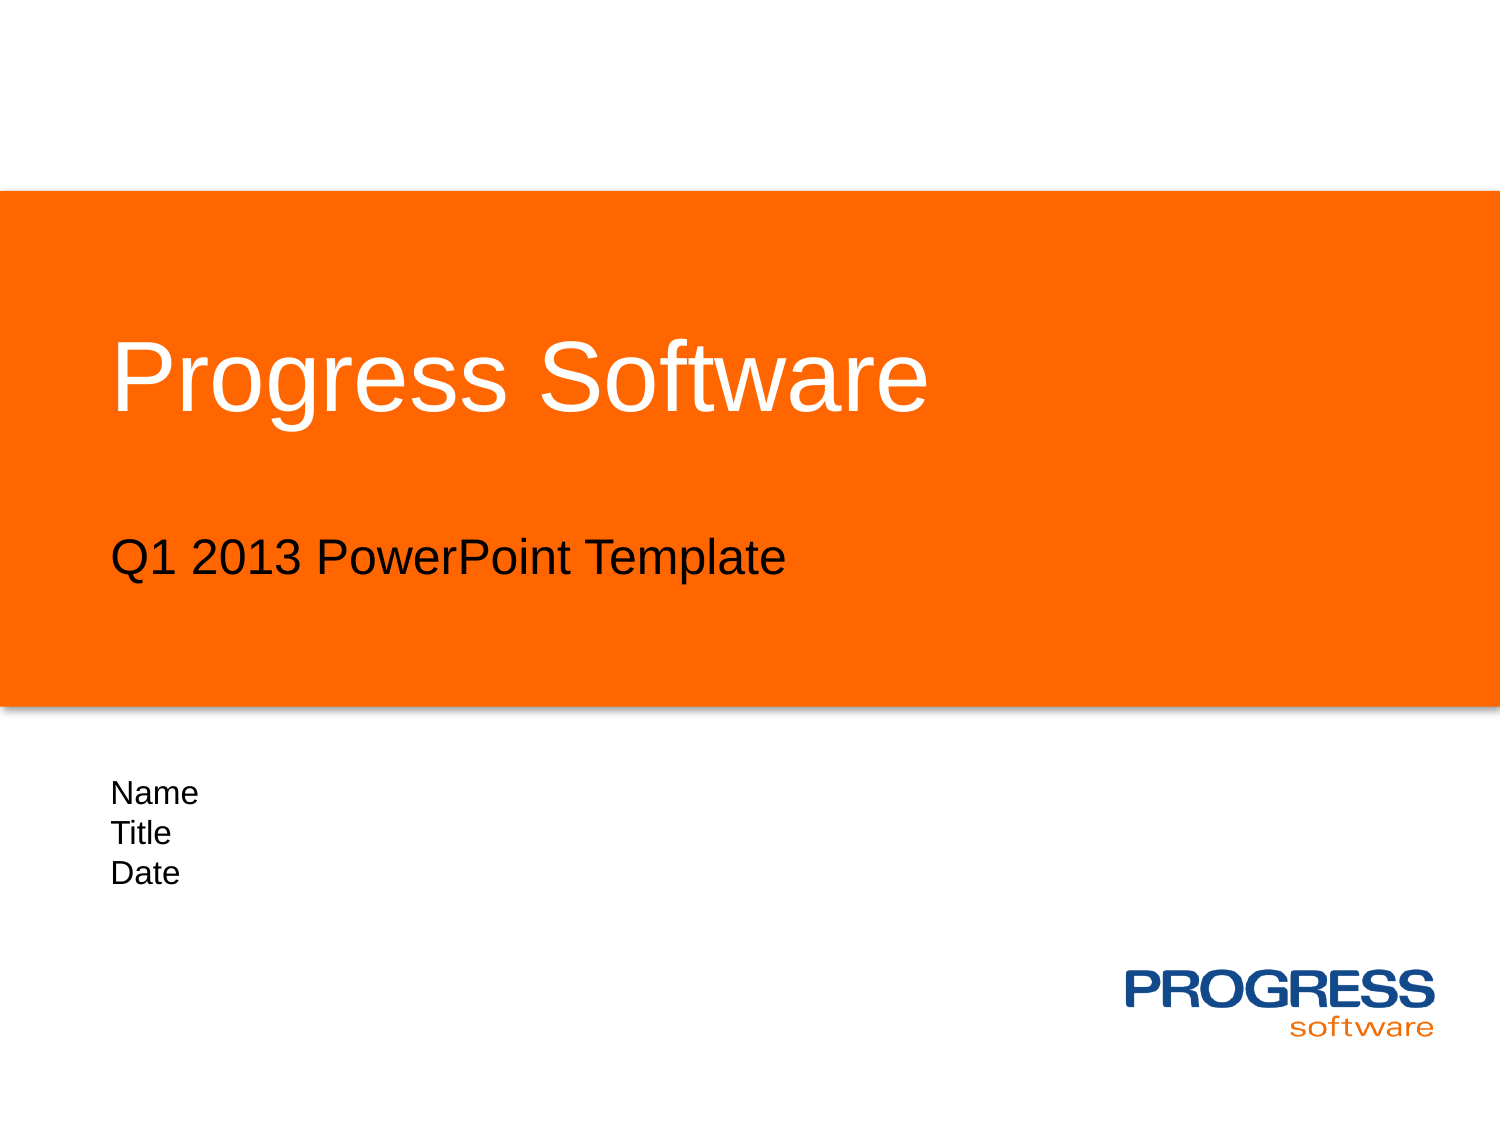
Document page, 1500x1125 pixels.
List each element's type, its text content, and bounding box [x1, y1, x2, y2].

picture [1106, 949, 1454, 1056]
title Progress Software [109, 310, 1404, 433]
subtitle Q1 2013 PowerPoint Template [110, 524, 1406, 644]
text_box Name Title Date [110, 771, 717, 892]
